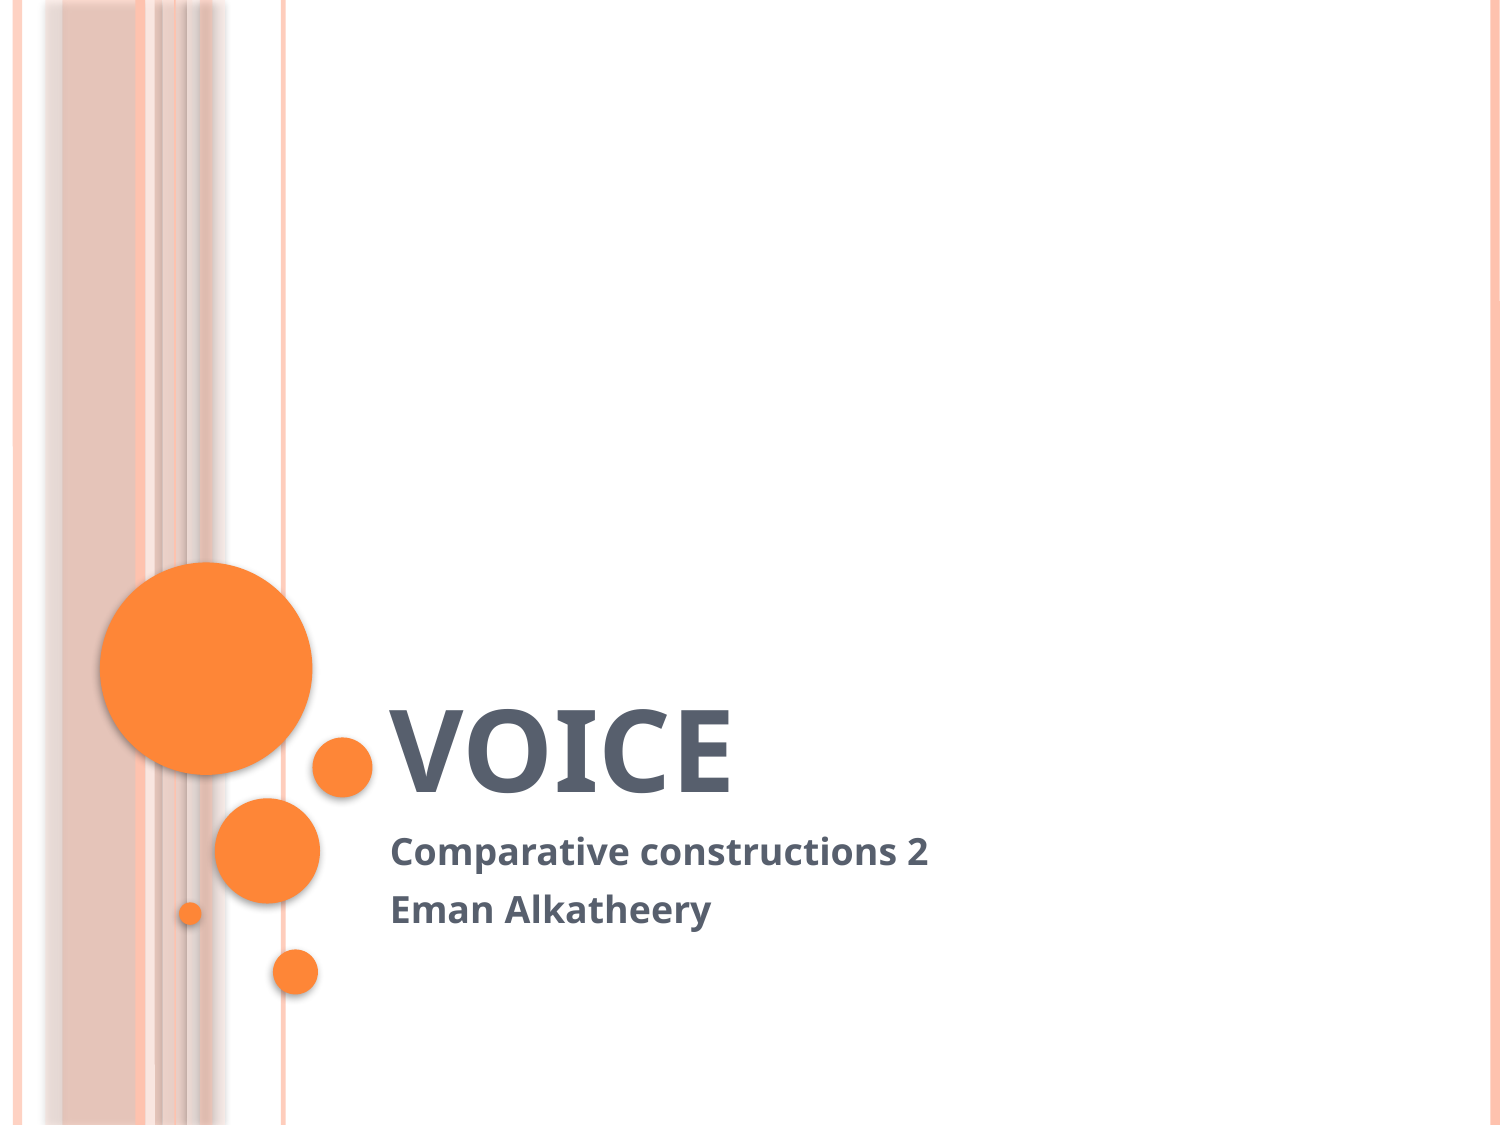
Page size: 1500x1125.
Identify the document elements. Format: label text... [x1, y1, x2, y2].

title Voice [375, 512, 1388, 820]
subtitle Comparative constructions 2 Eman Alkatheery [375, 820, 1388, 1046]
